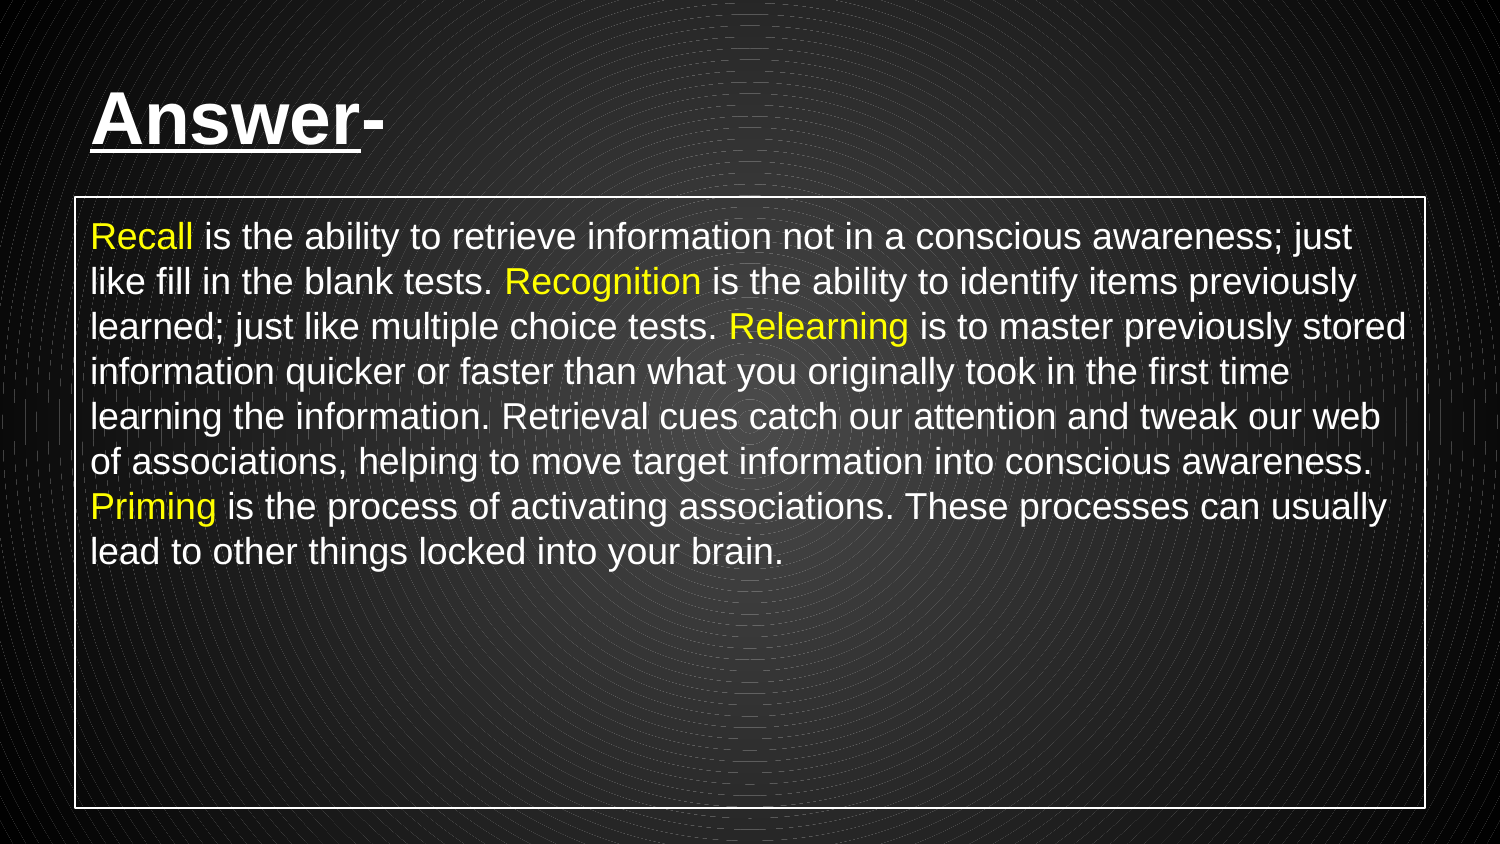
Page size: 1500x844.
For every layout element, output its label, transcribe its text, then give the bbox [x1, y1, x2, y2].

list Recall is the ability to retrieve information not in a conscious awareness; just like fill in the blank tests. Recognition is the ability to identify items previously learned; just like multiple choice tests. Relearning is to master previously stored information quicker or faster than what you originally took in the first time learning the information. Retrieval cues catch our attention and tweak our web of associations, helping to move target information into conscious awareness. Priming is the process of activating associations. These processes can usually lead to other things locked into your brain. [75, 196, 1425, 808]
title Answer- [75, 33, 1425, 175]
